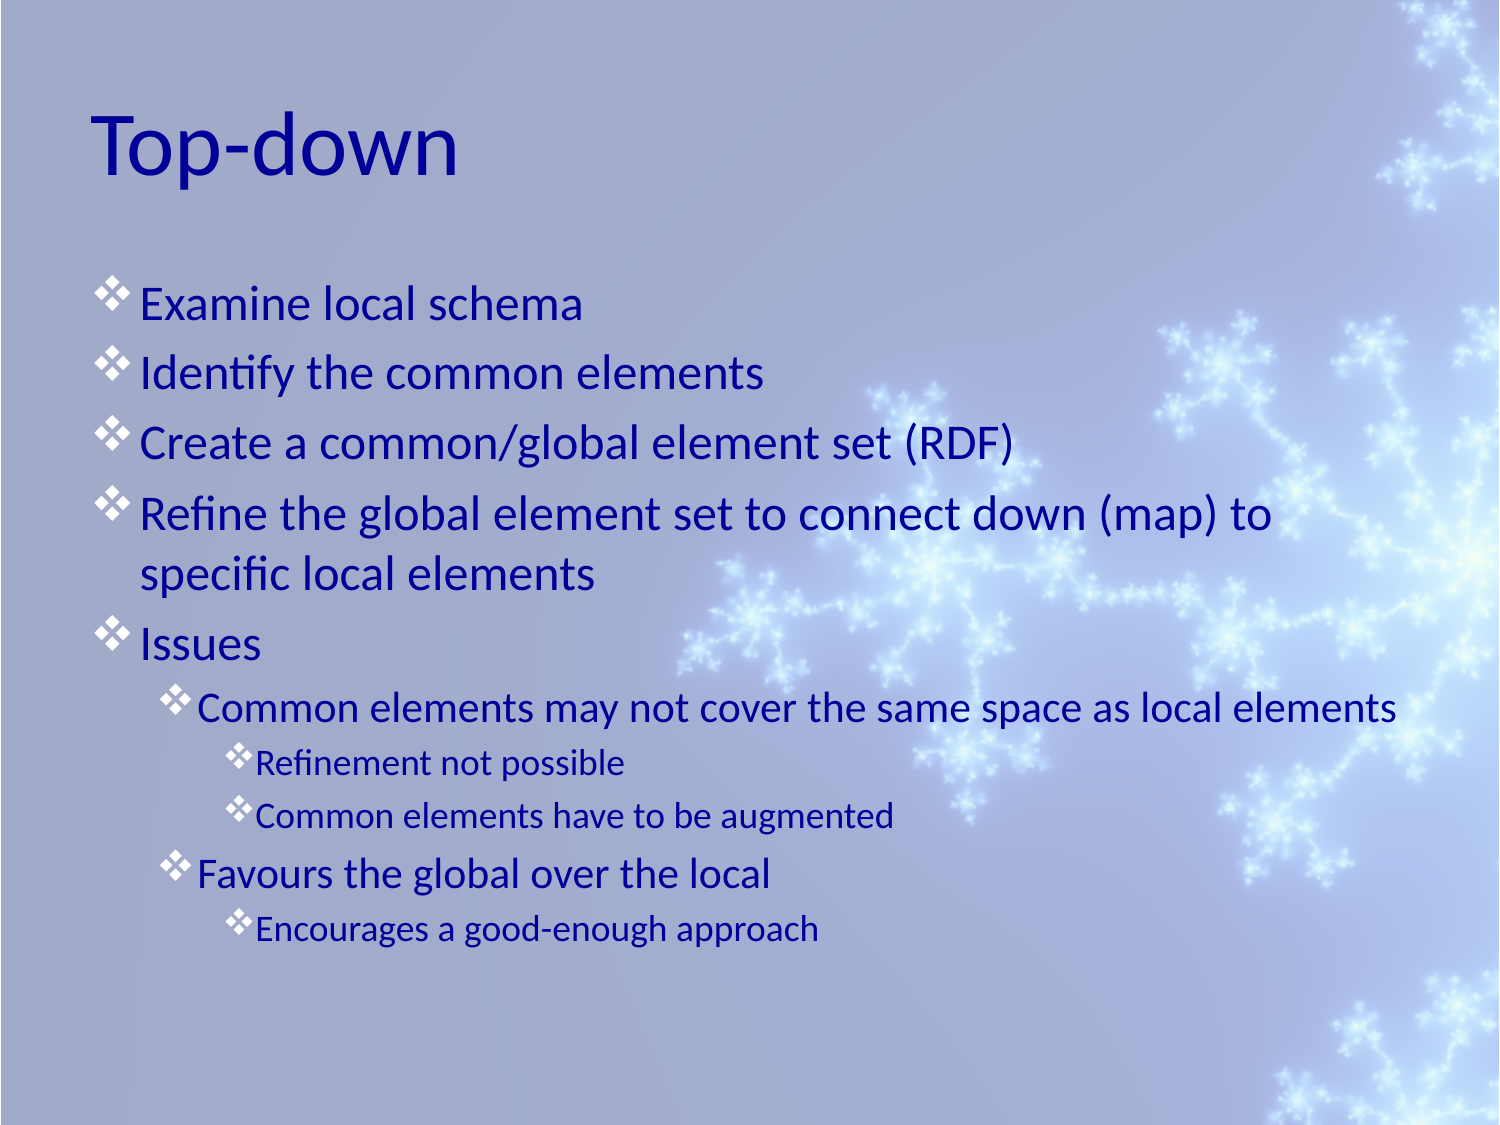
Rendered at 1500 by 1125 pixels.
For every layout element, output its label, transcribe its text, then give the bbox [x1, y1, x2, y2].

list Examine local schema Identify the common elements Create a common/global element set (RDF) Refine the global element set to connect down (map) to specific local elements Issues Common elements may not cover the same space as local elements Refinement not possible Common elements have to be augmented Favours the global over the local Encourages a good-enough approach [75, 262, 1425, 1005]
picture [1, 0, 1499, 1125]
title Top-down [75, 45, 1425, 233]
